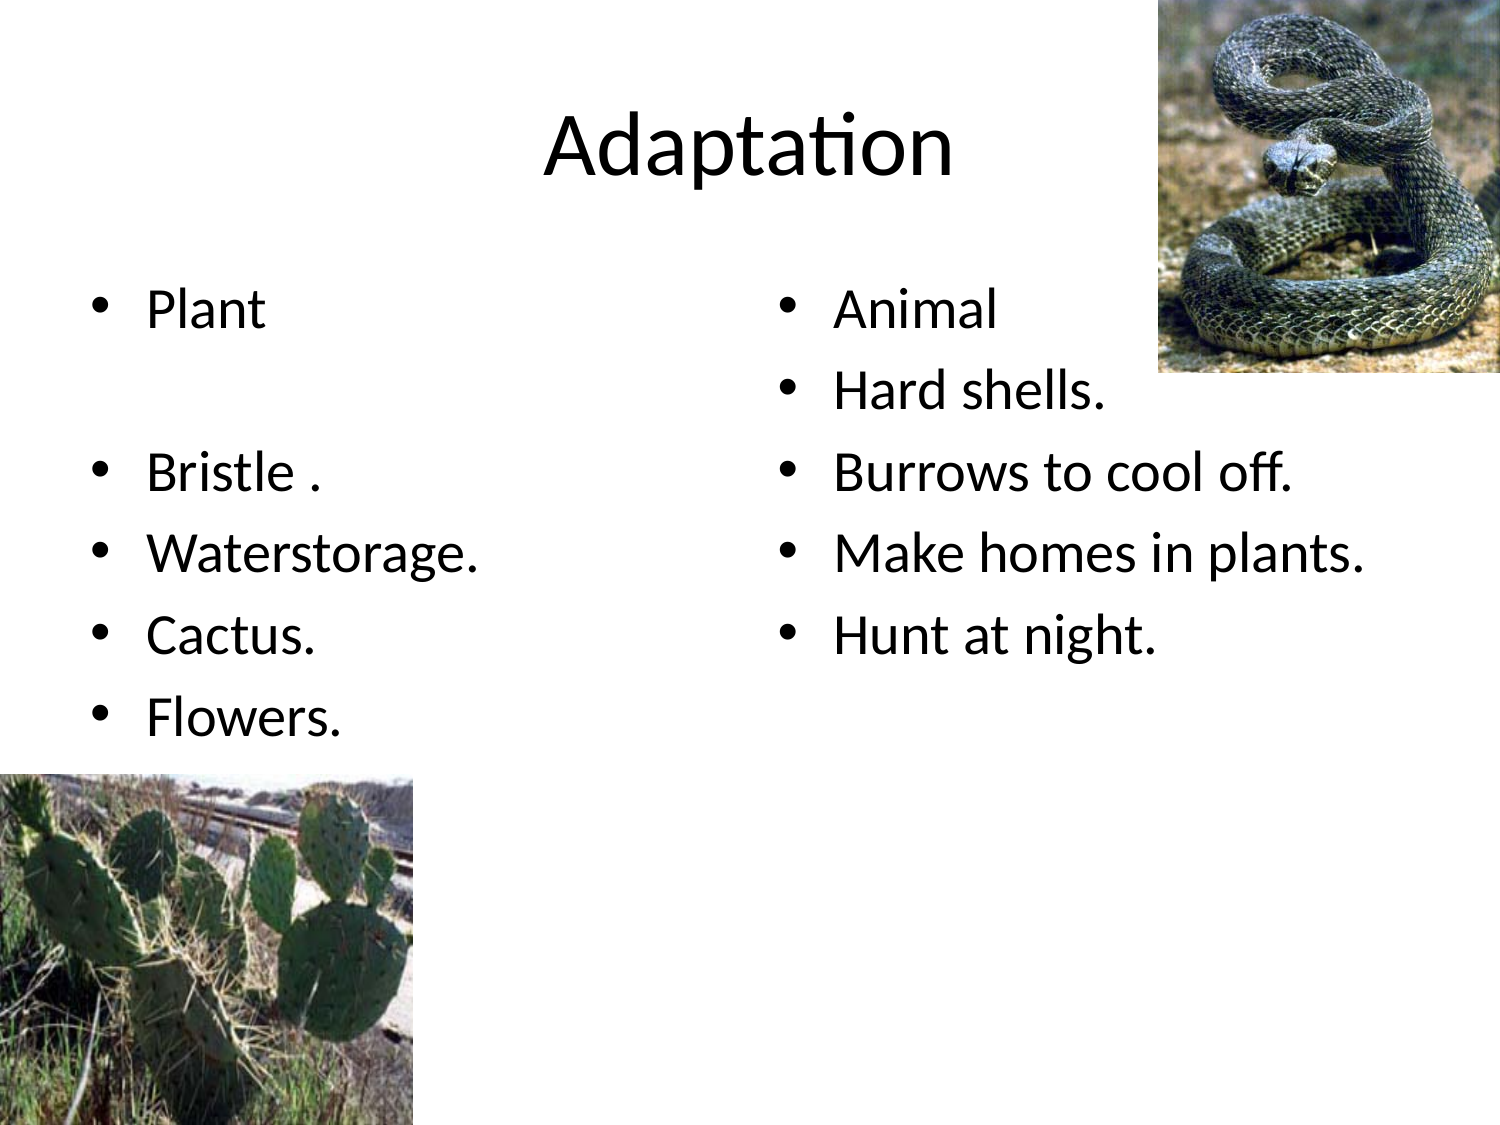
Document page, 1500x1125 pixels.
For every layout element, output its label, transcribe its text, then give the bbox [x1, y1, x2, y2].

picture [1157, 0, 1500, 374]
title Adaptation [75, 45, 1152, 233]
list Animal Hard shells. Burrows to cool off. Make homes in plants. Hunt at night. [762, 262, 1425, 1005]
list Plant Bristle . Waterstorage. Cactus. Flowers. [75, 262, 738, 1005]
picture [0, 774, 413, 1125]
